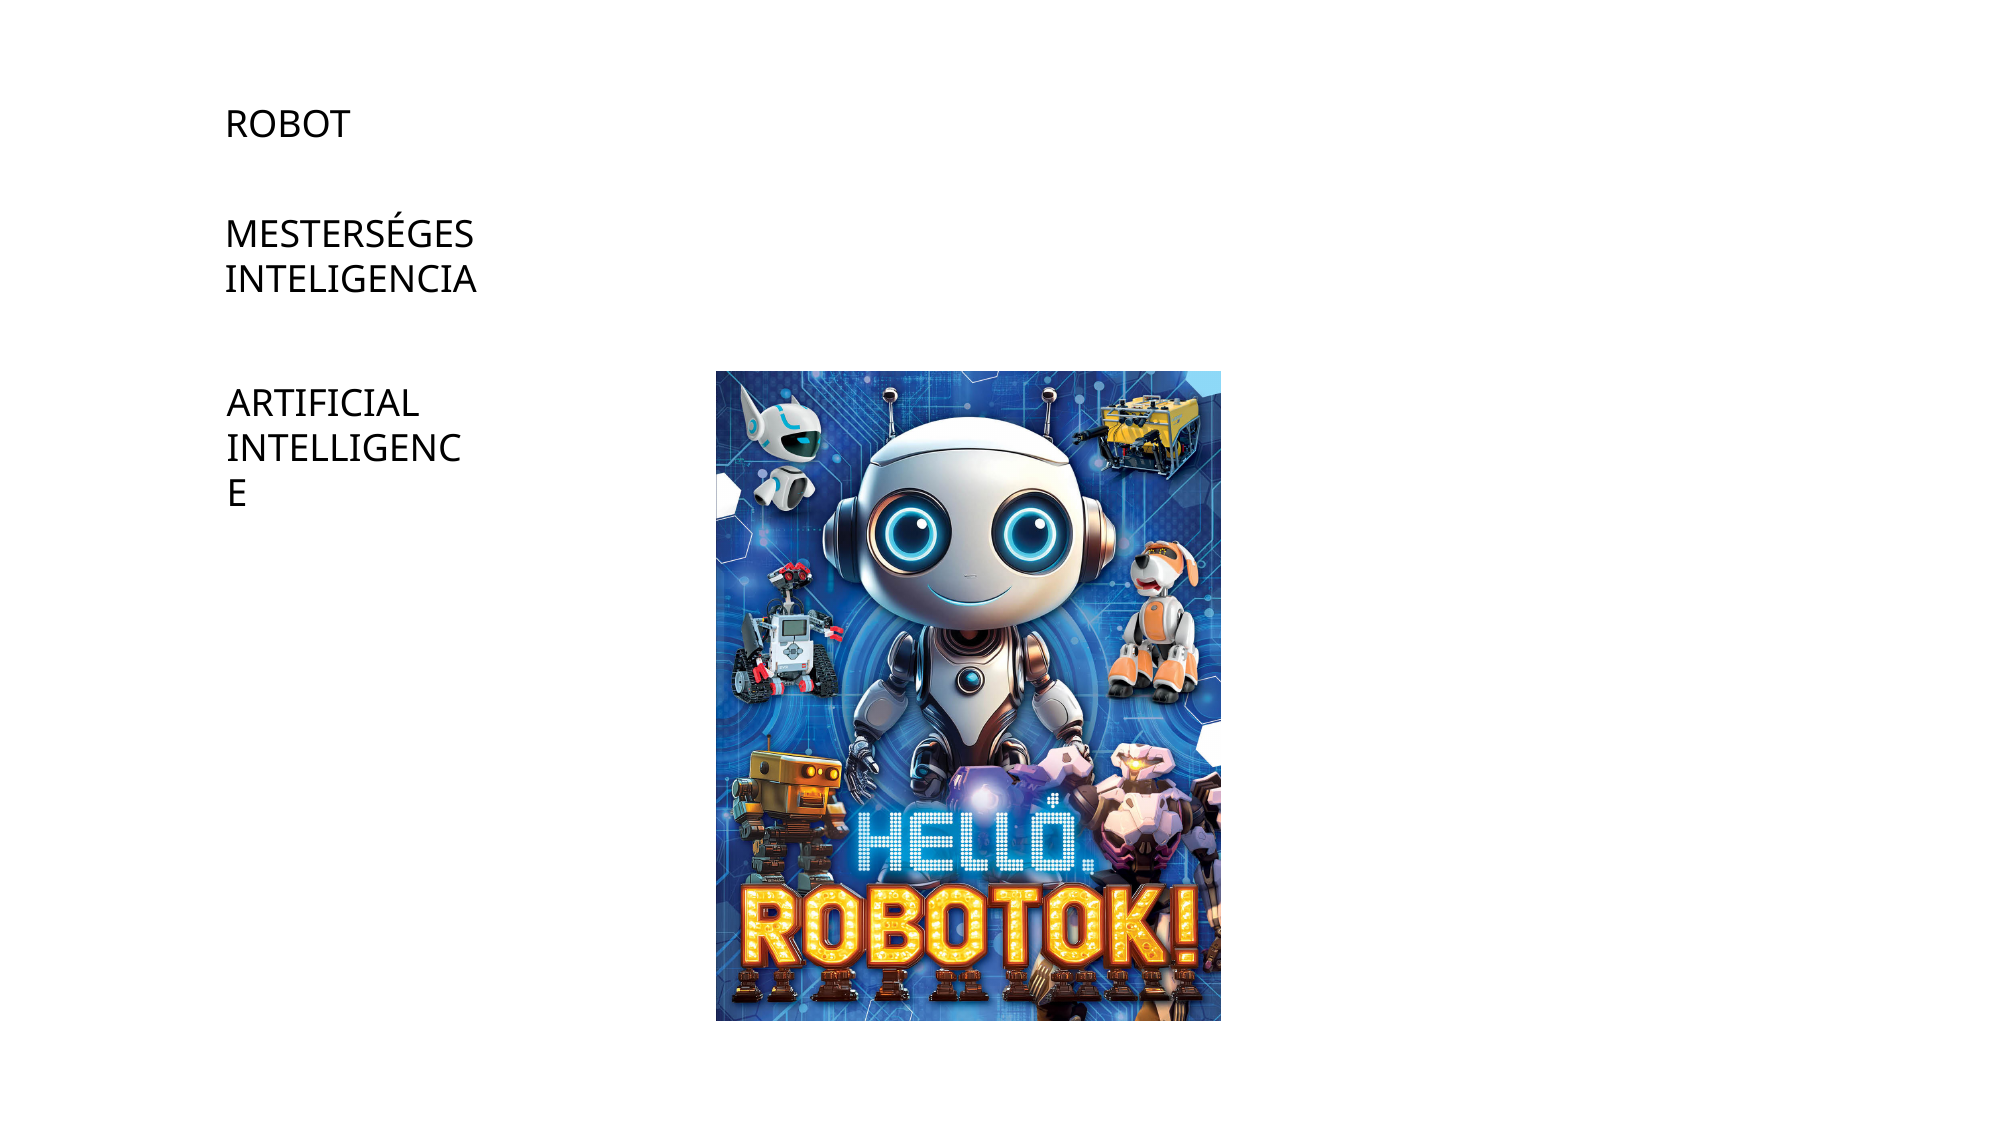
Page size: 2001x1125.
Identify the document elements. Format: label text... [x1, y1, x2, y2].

picture [716, 370, 1221, 1022]
text_box MESTERSÉGES INTELIGENCIA [209, 202, 549, 308]
text_box ROBOT [209, 92, 1224, 153]
text_box ARTIFICIAL INTELLIGENCE [211, 371, 494, 522]
